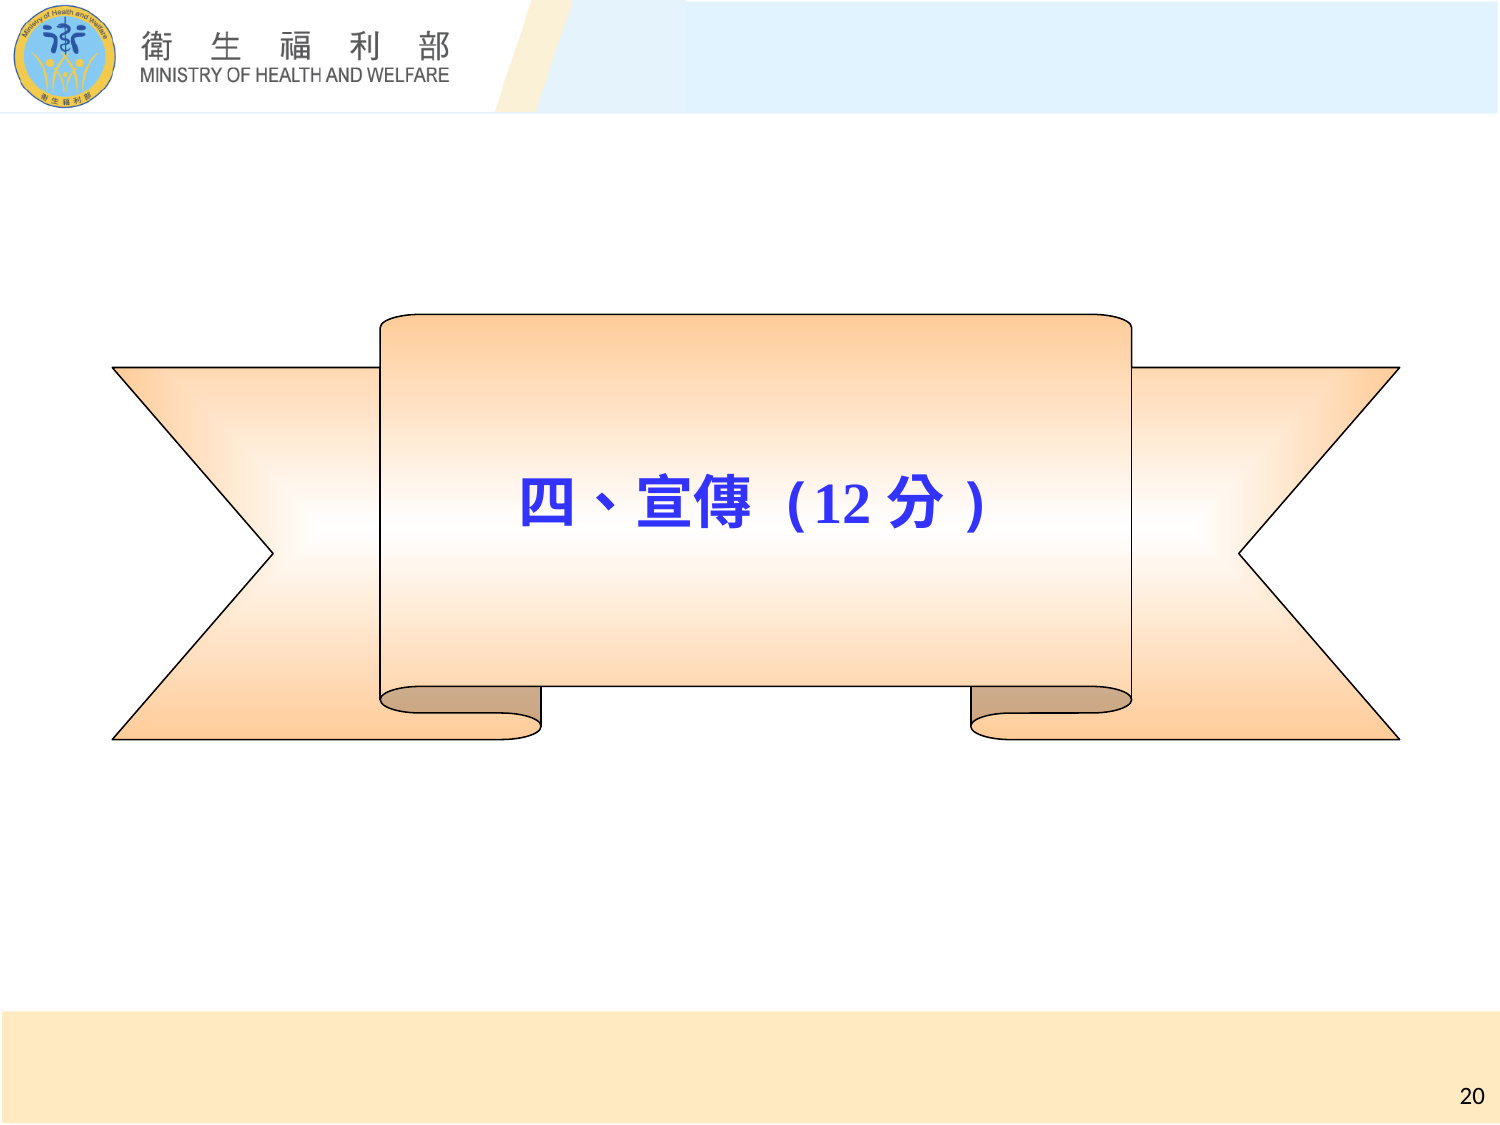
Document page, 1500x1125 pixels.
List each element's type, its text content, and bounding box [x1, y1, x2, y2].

text_box 四、宣傳 (12分) [112, 314, 1400, 740]
slide_number 20 [1374, 1065, 1500, 1125]
picture [0, 0, 686, 112]
